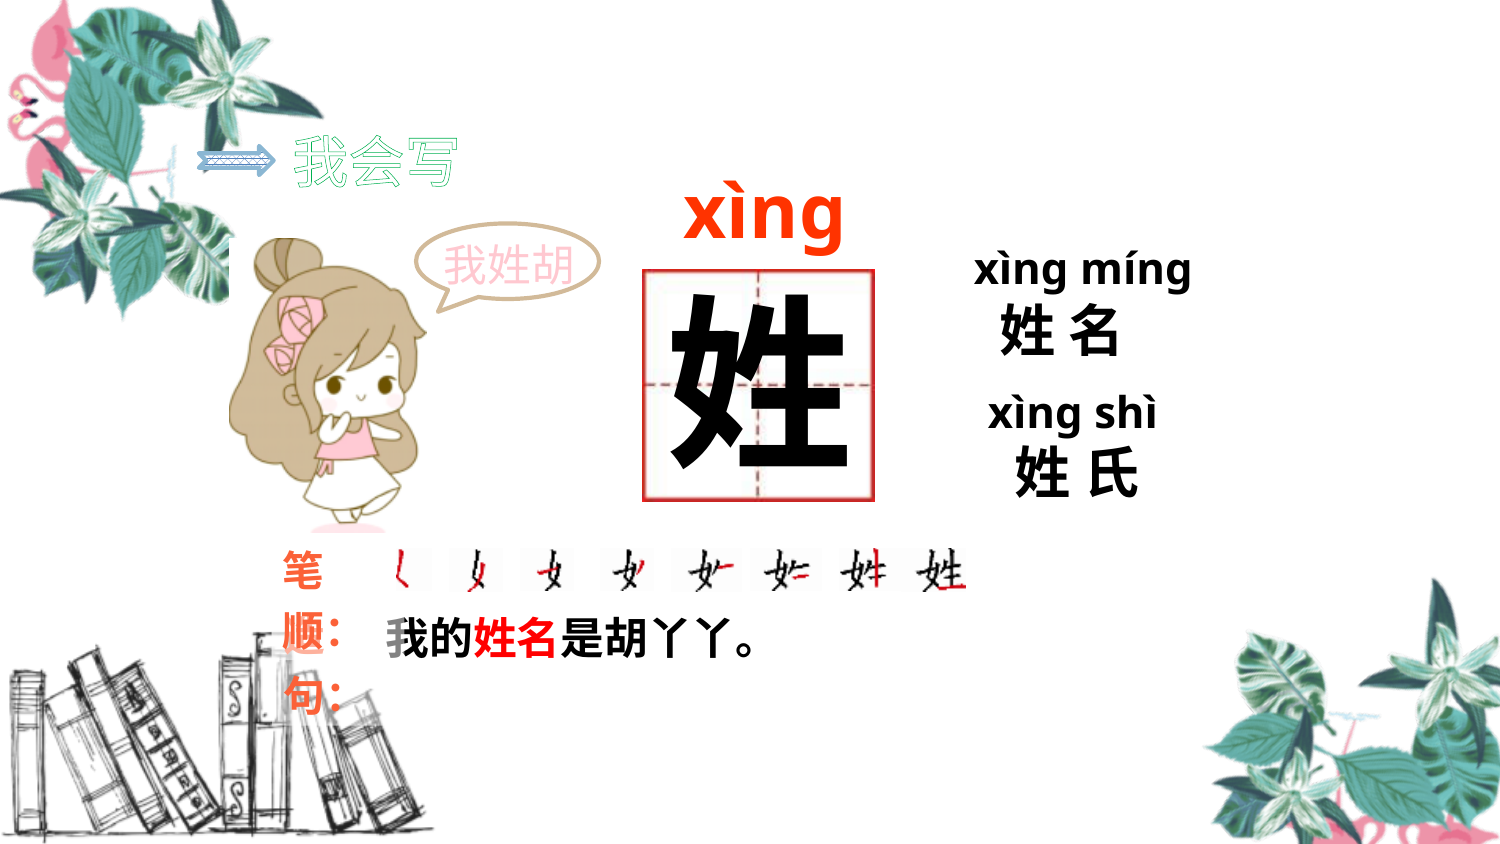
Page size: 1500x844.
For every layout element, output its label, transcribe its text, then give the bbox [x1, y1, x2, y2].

picture [599, 536, 654, 591]
text_box xìng shì 姓 氏 [976, 379, 1170, 511]
text_box [443, 221, 572, 232]
picture [670, 545, 742, 600]
picture [839, 545, 966, 592]
text_box 造句： [272, 660, 406, 726]
text_box 我的姓名是胡丫丫。 [374, 594, 1194, 669]
picture [0, 612, 453, 844]
text_box 我姓胡 [432, 232, 590, 296]
picture [1107, 484, 1500, 844]
text_box xìng míng 姓 名 [962, 222, 1220, 369]
text_box [196, 143, 276, 177]
text_box [436, 296, 554, 314]
picture [750, 545, 822, 591]
picture [395, 548, 432, 591]
text_box 我会写 [280, 120, 473, 200]
picture [449, 545, 503, 600]
picture [520, 545, 574, 591]
text_box [590, 242, 602, 281]
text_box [642, 258, 876, 502]
picture [0, 0, 427, 533]
text_box xìng [672, 158, 859, 257]
text_box 笔顺： [271, 541, 405, 660]
